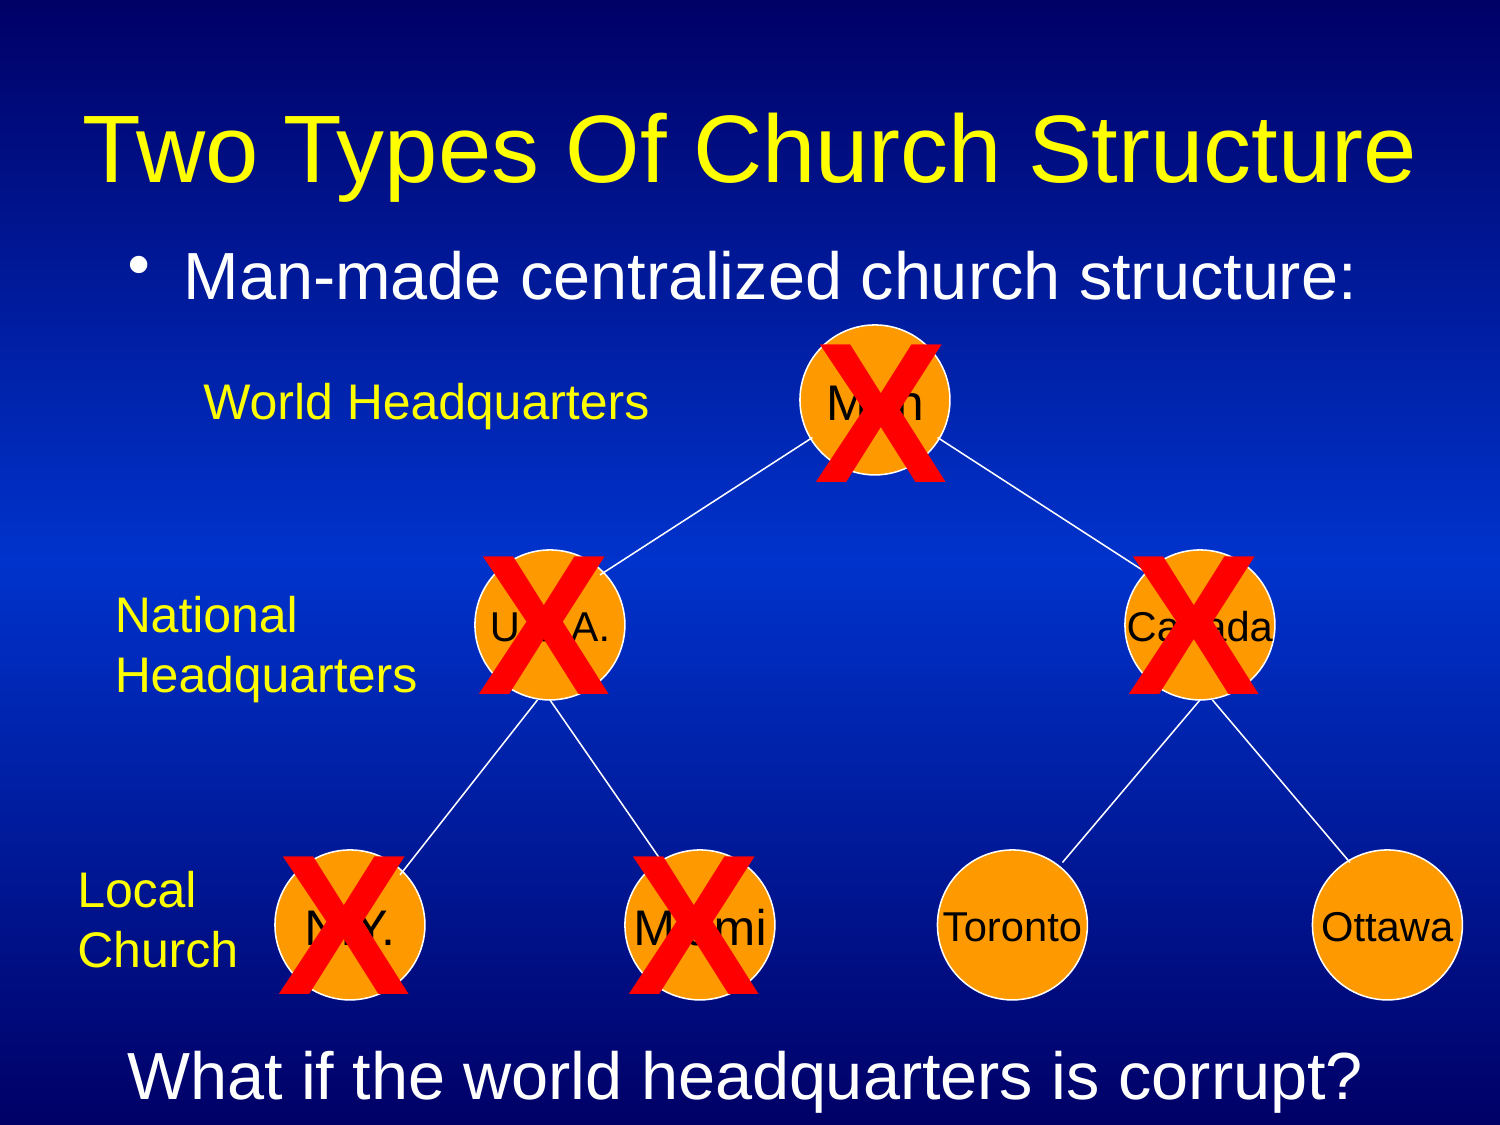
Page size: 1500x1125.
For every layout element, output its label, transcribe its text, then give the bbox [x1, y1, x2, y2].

title Two Types Of Church Structure [37, 50, 1463, 238]
text_box X [1112, 487, 1267, 743]
text_box X [462, 487, 617, 743]
text_box Toronto [937, 849, 1088, 1000]
text_box World Headquarters [188, 362, 665, 438]
text_box N.Y. [417, 891, 425, 959]
text_box National Headquarters [99, 574, 450, 710]
text_box What if the world headquarters is corrupt? [112, 1025, 1463, 1125]
text_box X [262, 787, 417, 1043]
text_box X [799, 274, 954, 530]
text_box U.S.A. [617, 591, 625, 659]
list Man-made centralized church structure: [112, 224, 1463, 325]
text_box Local Church [62, 849, 262, 985]
text_box Miami [767, 891, 775, 959]
text_box X [612, 787, 767, 1043]
text_box Ottawa [1312, 849, 1463, 1000]
text_box Canada [1267, 591, 1275, 659]
